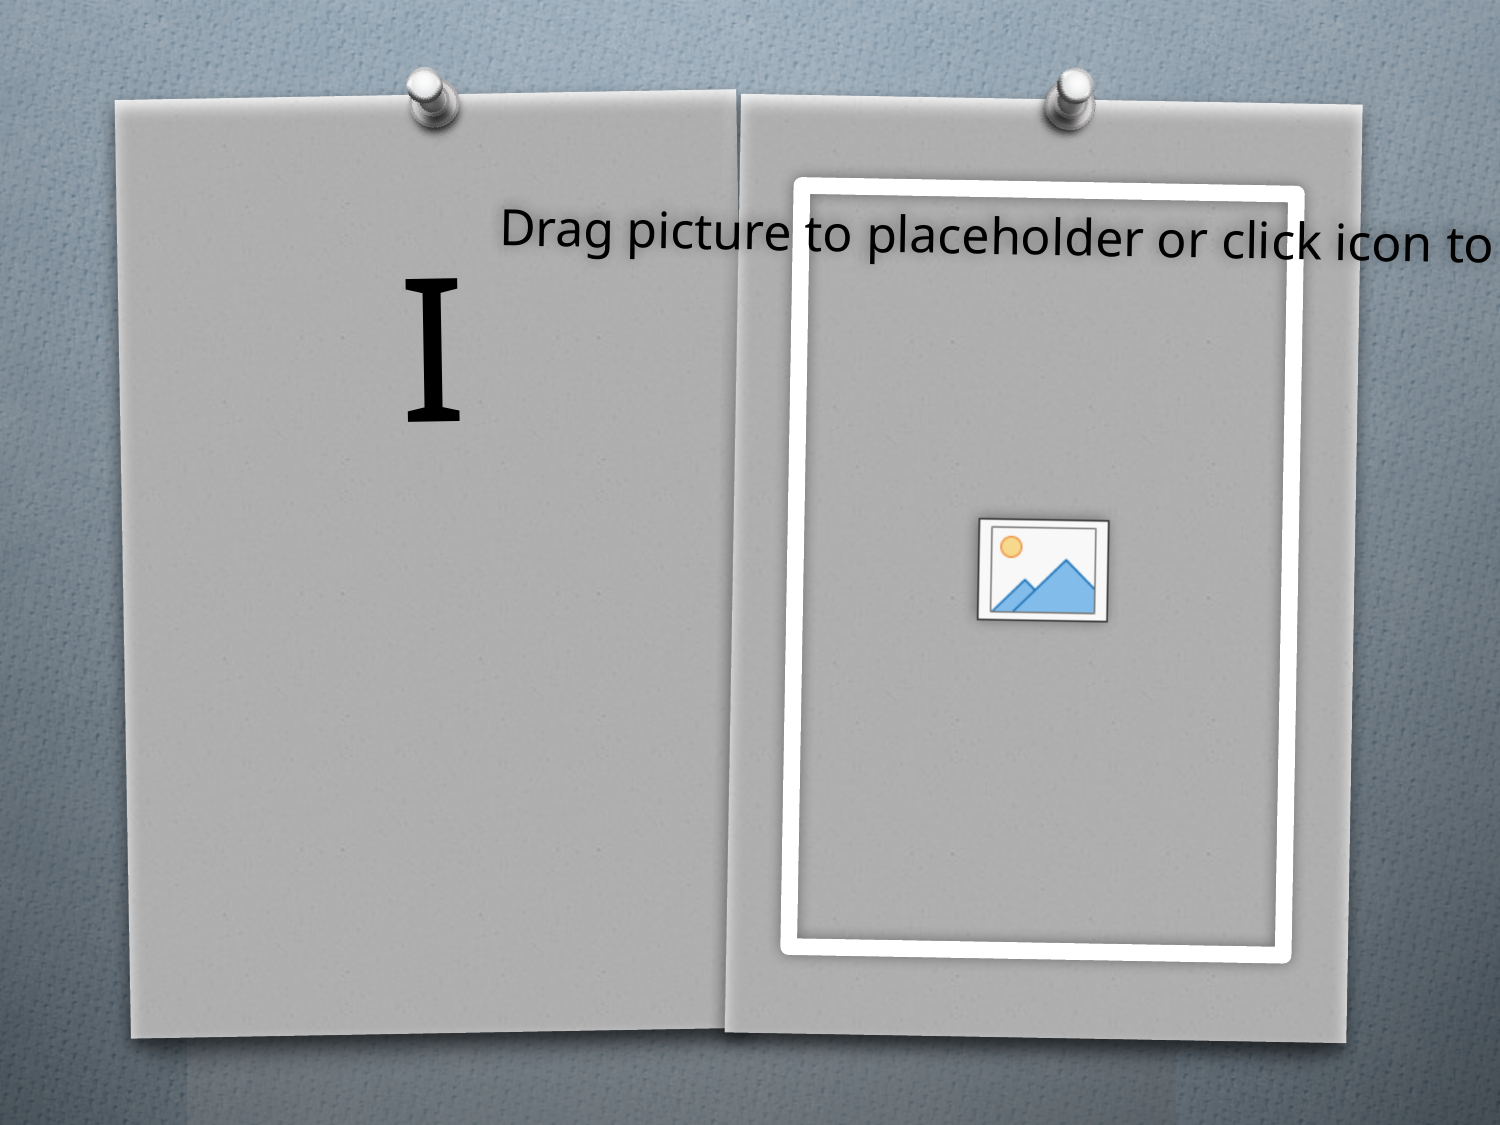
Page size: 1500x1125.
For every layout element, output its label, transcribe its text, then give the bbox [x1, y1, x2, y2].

picture [803, 197, 1282, 943]
picture [375, 33, 497, 157]
title I [179, 222, 687, 475]
picture [1016, 41, 1138, 162]
